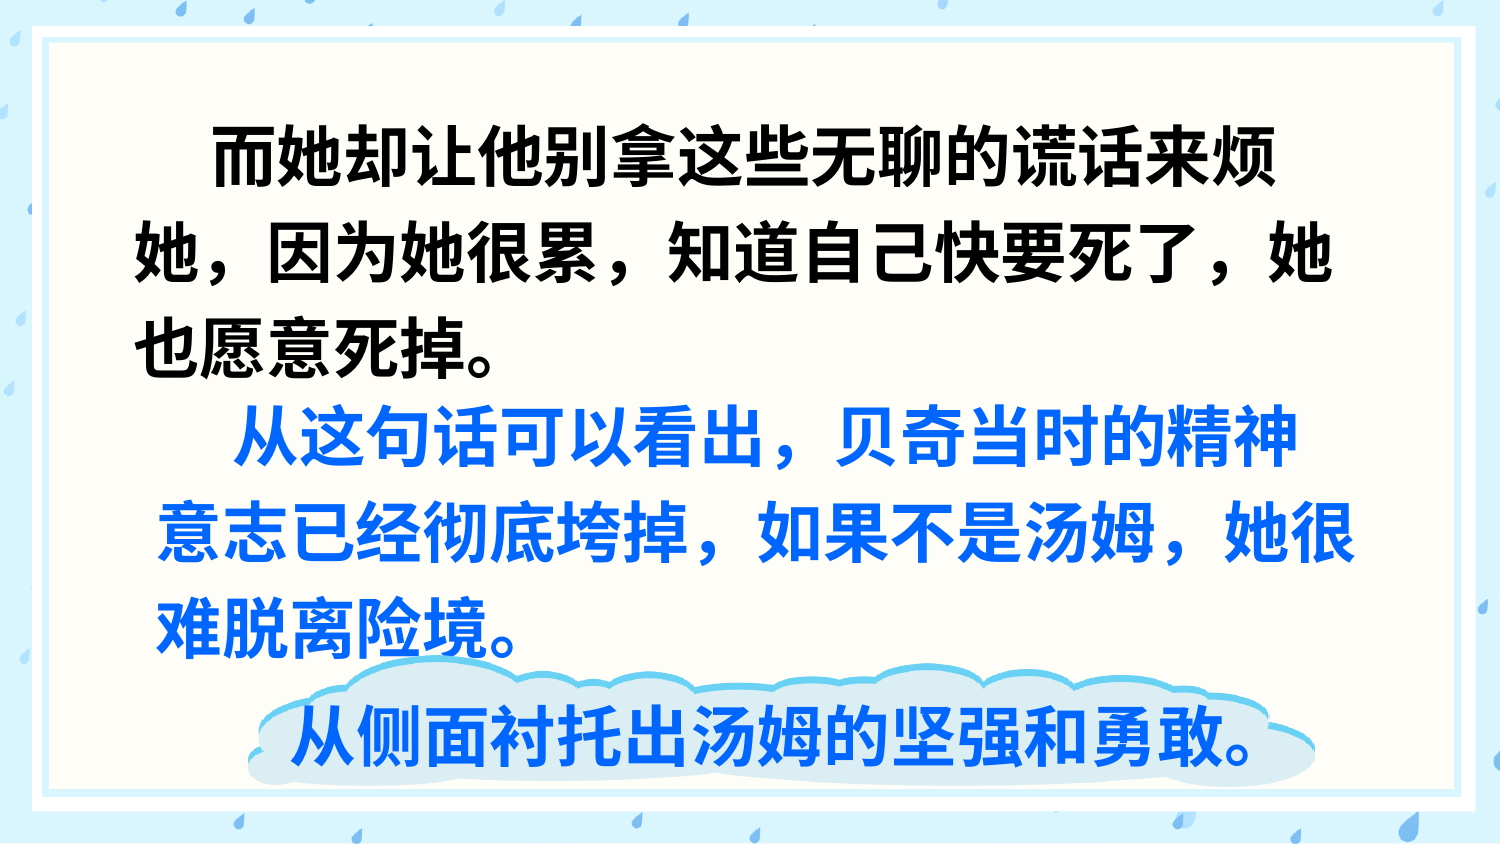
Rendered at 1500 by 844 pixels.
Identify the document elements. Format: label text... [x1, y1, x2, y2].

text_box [224, 648, 1326, 791]
text_box 从这句话可以看出，贝奇当时的精神意志已经彻底垮掉，如果不是汤姆，她很难脱离险境。 [140, 394, 1382, 675]
text_box 而她却让他别拿这些无聊的谎话来烦她，因为她很累，知道自己快要死了，她也愿意死掉。 [118, 91, 1382, 394]
picture [0, 0, 1500, 844]
